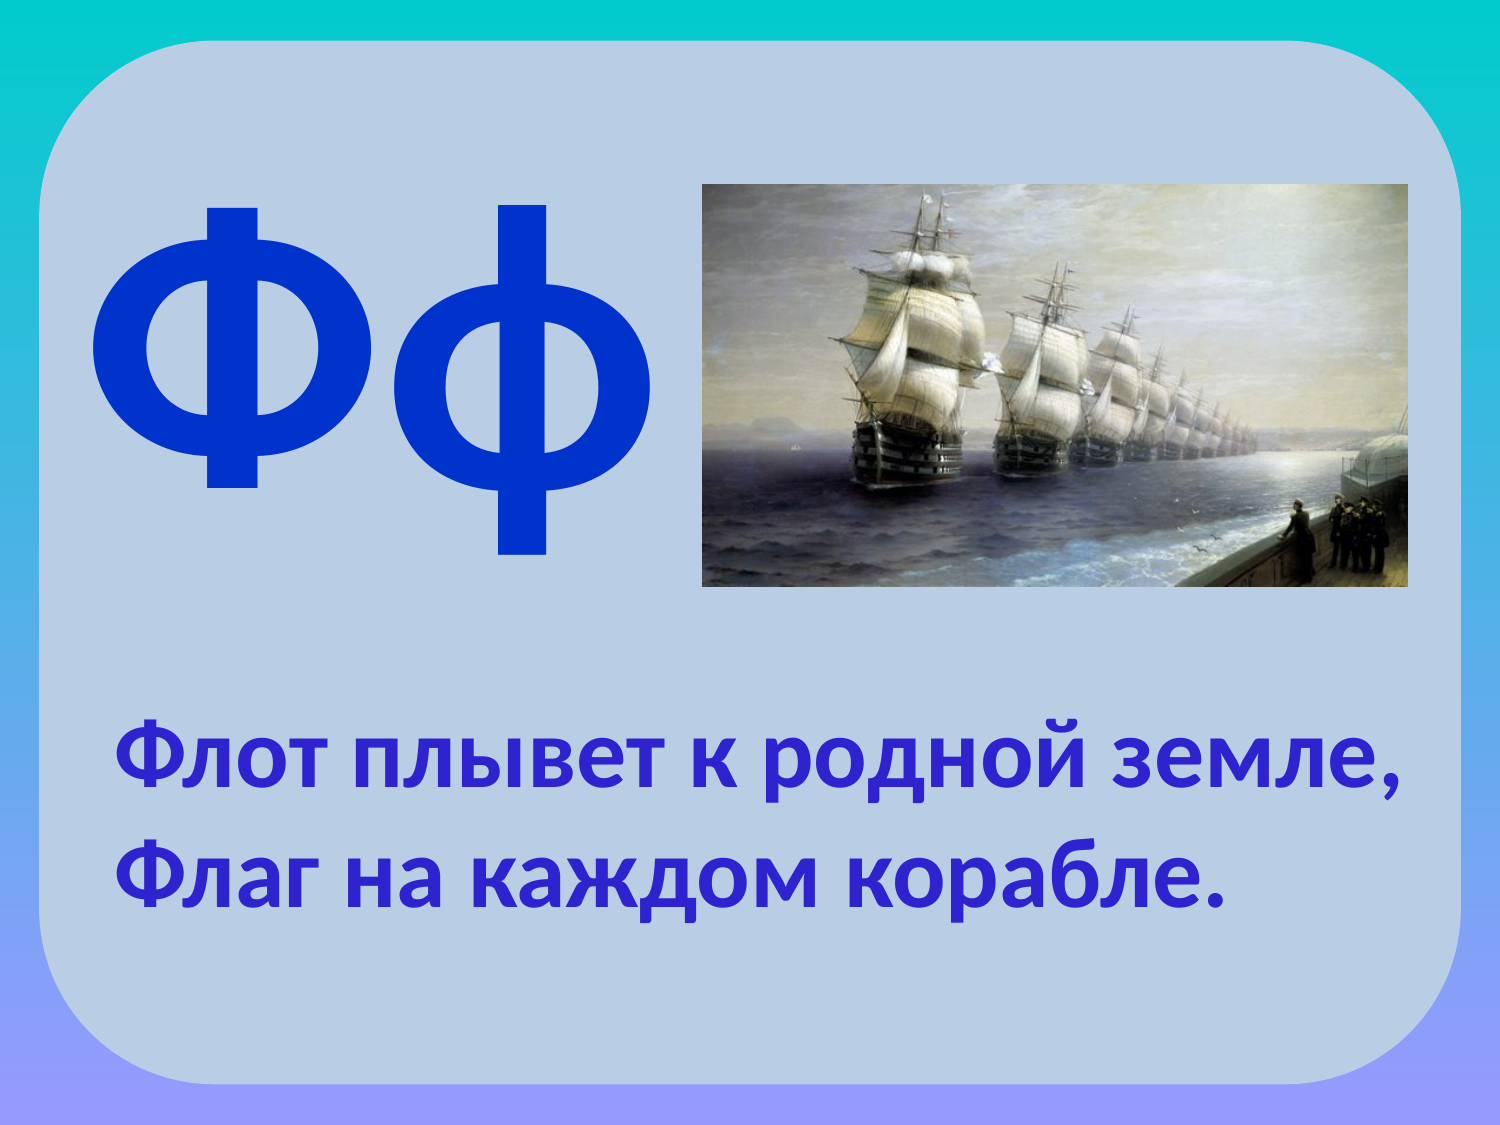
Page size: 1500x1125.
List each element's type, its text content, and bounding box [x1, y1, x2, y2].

text_box Фф [67, 66, 678, 579]
text_box [39, 40, 1461, 1085]
text_box Флот плывет к родной земле, Флаг на каждом корабле. [100, 680, 1500, 936]
picture [702, 184, 1408, 587]
